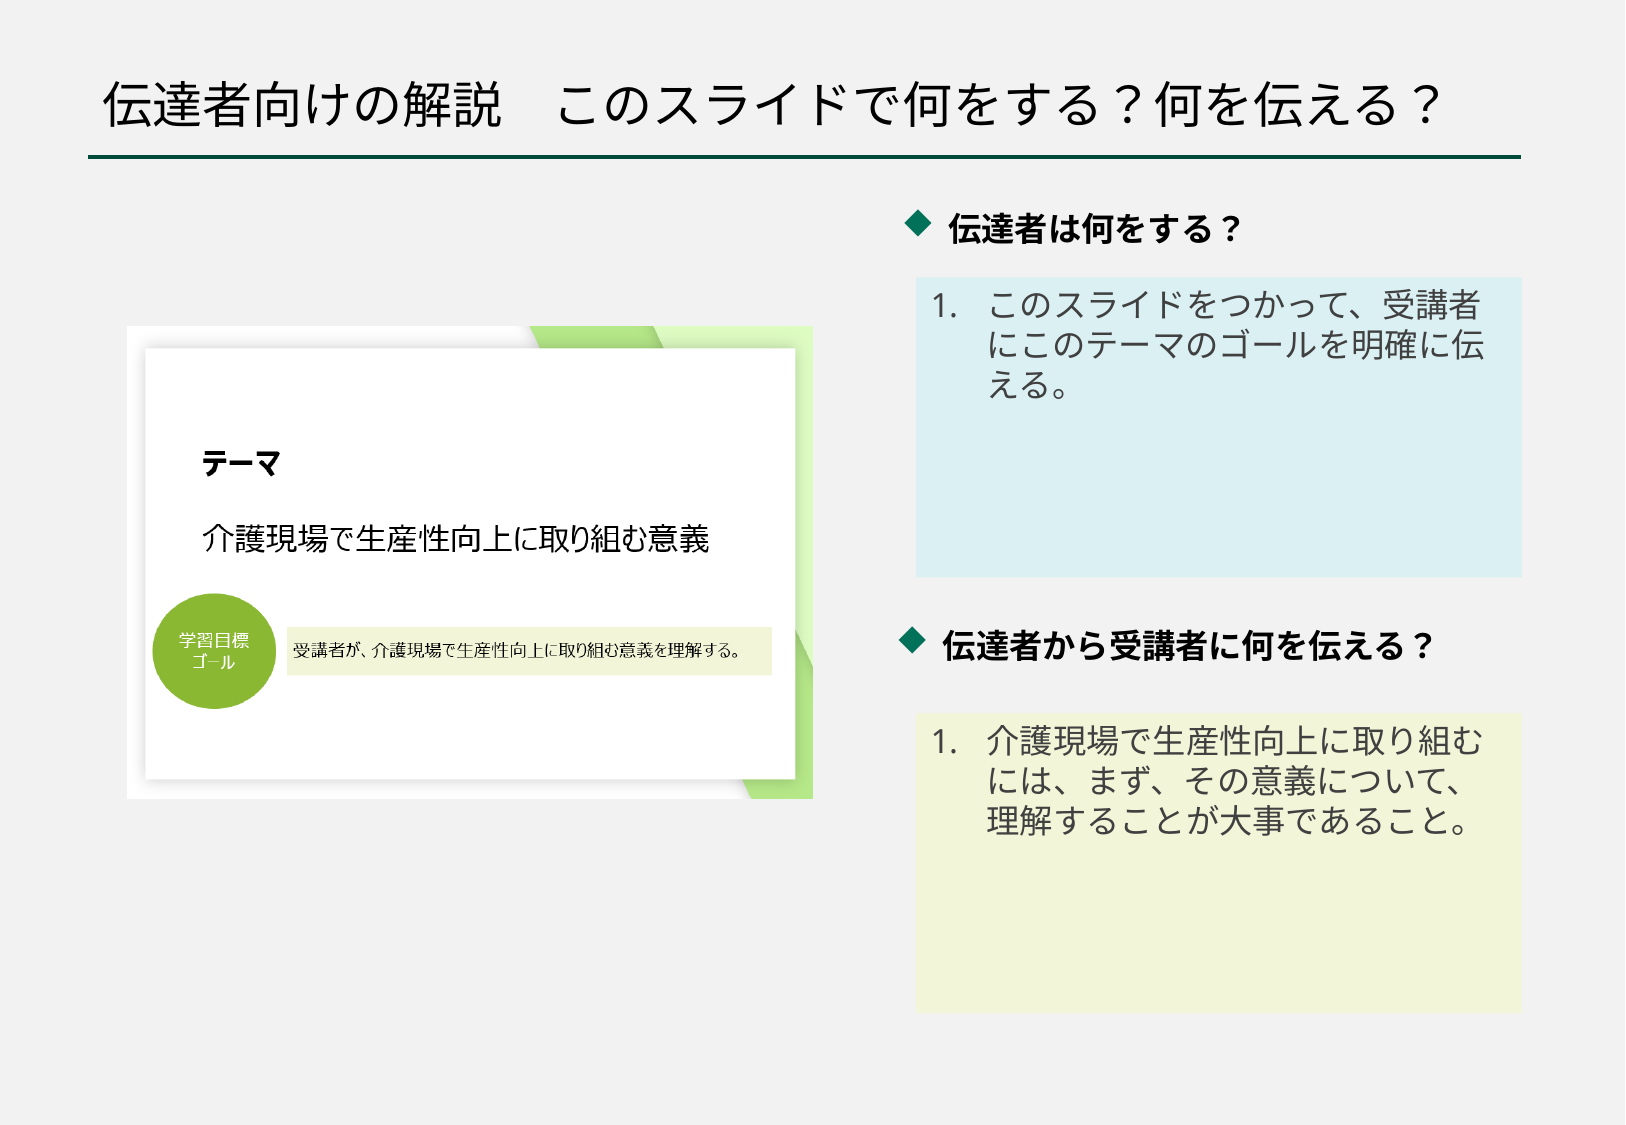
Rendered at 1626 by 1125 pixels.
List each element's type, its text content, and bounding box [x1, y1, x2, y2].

picture [127, 326, 813, 799]
list 介護現場で生産性向上に取り組むには、まず、その意義について、理解することが大事であること。 [915, 713, 1522, 1014]
list このスライドをつかって、受講者にこのテーマのゴールを明確に伝える。 [915, 277, 1522, 578]
